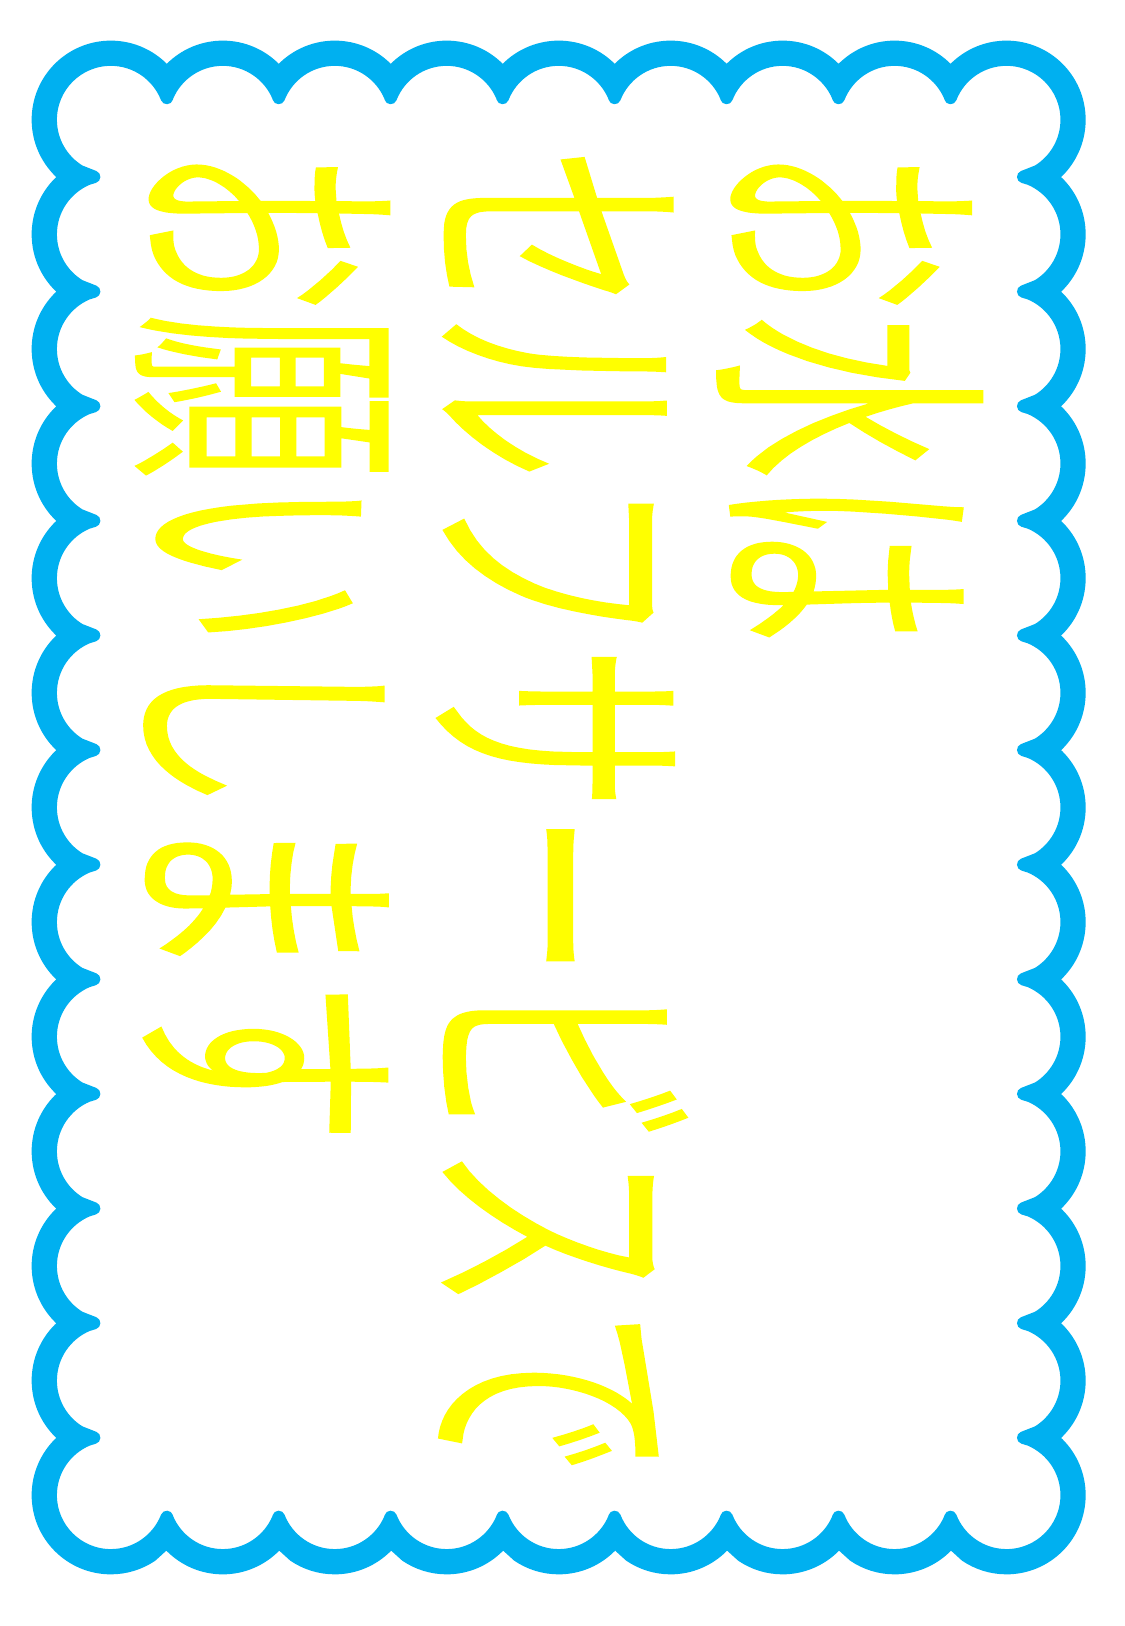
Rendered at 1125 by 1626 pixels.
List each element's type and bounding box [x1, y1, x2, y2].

text_box [35, 44, 1082, 1571]
